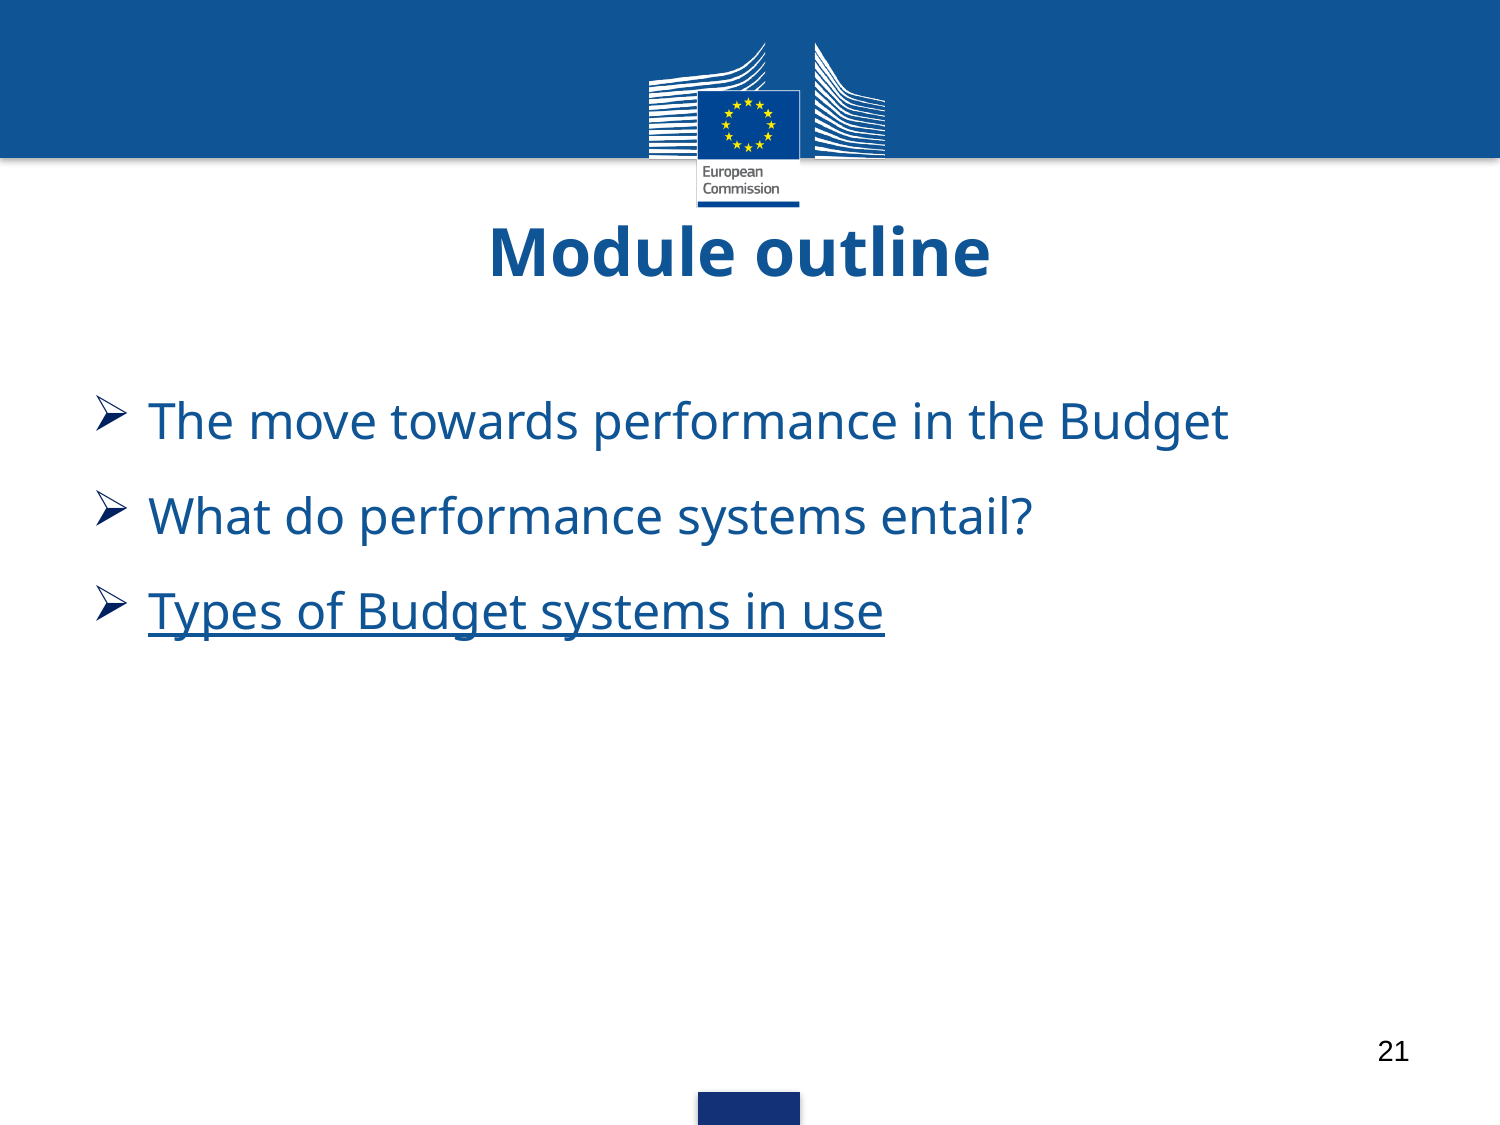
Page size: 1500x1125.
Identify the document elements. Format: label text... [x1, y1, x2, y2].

picture [649, 42, 885, 172]
title Module outline [64, 172, 1416, 327]
list The move towards performance in the Budget What do performance systems entail? Types of Budget systems in use [76, 381, 1428, 962]
slide_number 21 [1074, 1024, 1426, 1103]
